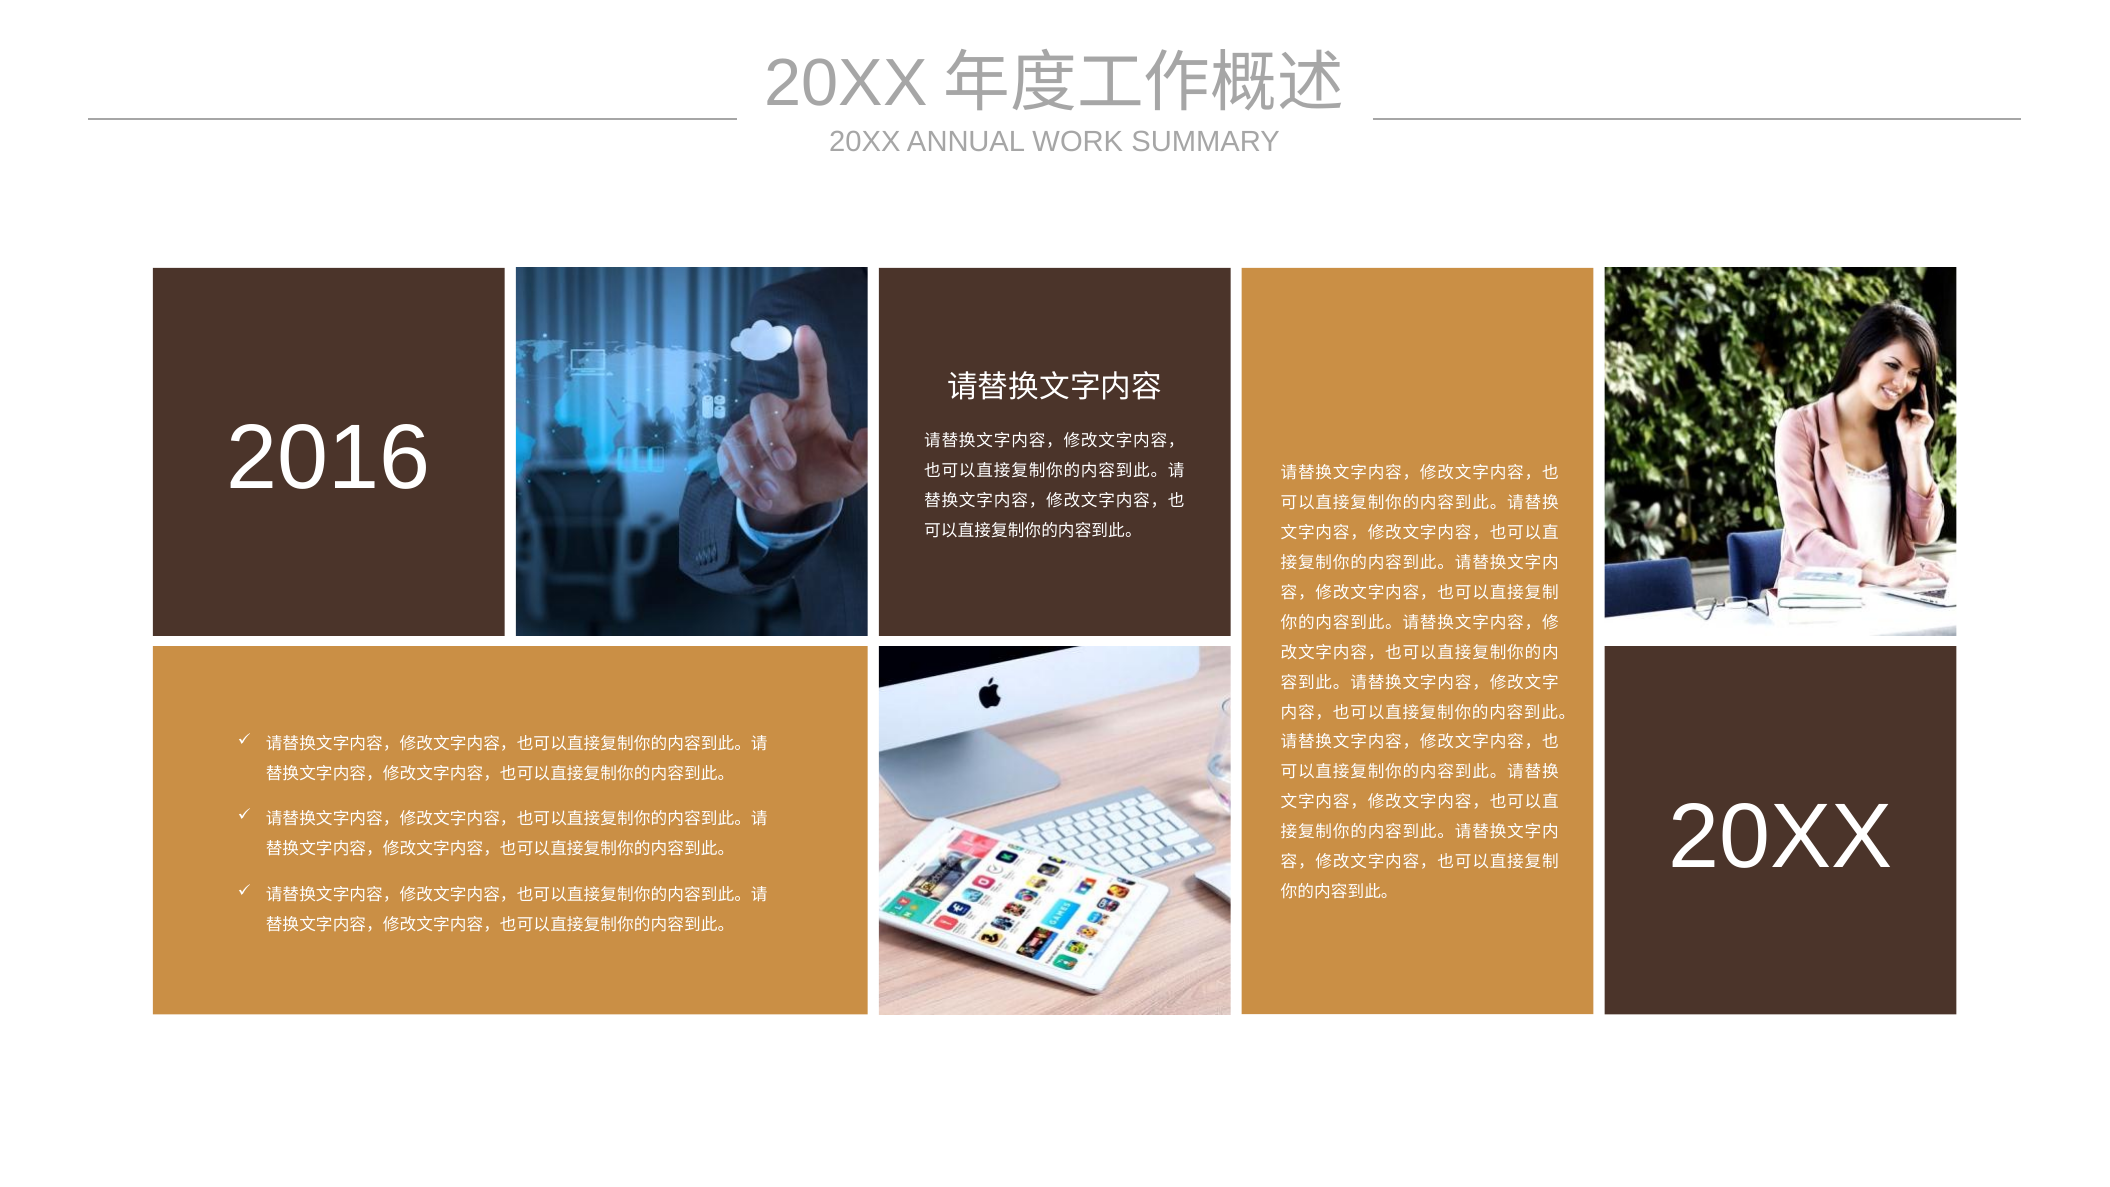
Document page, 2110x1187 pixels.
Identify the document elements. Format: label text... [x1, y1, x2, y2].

text_box 请替换文字内容，修改文字内容，也可以直接复制你的内容到此。请替换文字内容，修改文字内容，也可以直接复制你的内容到此。 请替换文字内容，修改文字内容，也可以直接复制你的内容到此。请替换文字内容，修改文字内容，也可以直接复制你的内容到此。 请替换文字内容，修改文字内容，也可以直接复制你的内容到此。请替换文字内容，修改文字内容，也可以直接复制你的内容到此。 [237, 722, 775, 934]
text_box 20XX年度工作概述 [730, 38, 1379, 119]
text_box 20XX [1604, 645, 1957, 1015]
text_box [1241, 267, 1594, 1015]
text_box 请替换文字内容 [924, 366, 1186, 404]
text_box [515, 267, 869, 637]
text_box [878, 267, 1232, 637]
text_box 请替换文字内容，修改文字内容，也可以直接复制你的内容到此。请替换文字内容，修改文字内容，也可以直接复制你的内容到此。 [924, 420, 1186, 541]
text_box [152, 645, 869, 1015]
text_box [878, 645, 1232, 1015]
text_box 2016 [152, 267, 506, 637]
text_box 20XX ANNUAL WORK SUMMARY [824, 122, 1285, 158]
text_box [1604, 267, 1957, 637]
text_box 请替换文字内容，修改文字内容，也可以直接复制你的内容到此。请替换文字内容，修改文字内容，也可以直接复制你的内容到此。请替换文字内容，修改文字内容，也可以直接复制你的内容到此。请替换文字内容，修改文字内容，也可以直接复制你的内容到此。请替换文字内容，修改文字内容，也可以直接复制你的内容到此。请替换文字内容，修改文字内容，也可以直接复制你的内容到此。请替换文字内容，修改文字内容，也可以直接复制你的内容到此。请替换文字内容，修改文字内容，也可以直接复制你的内容到此。 [1280, 451, 1560, 902]
